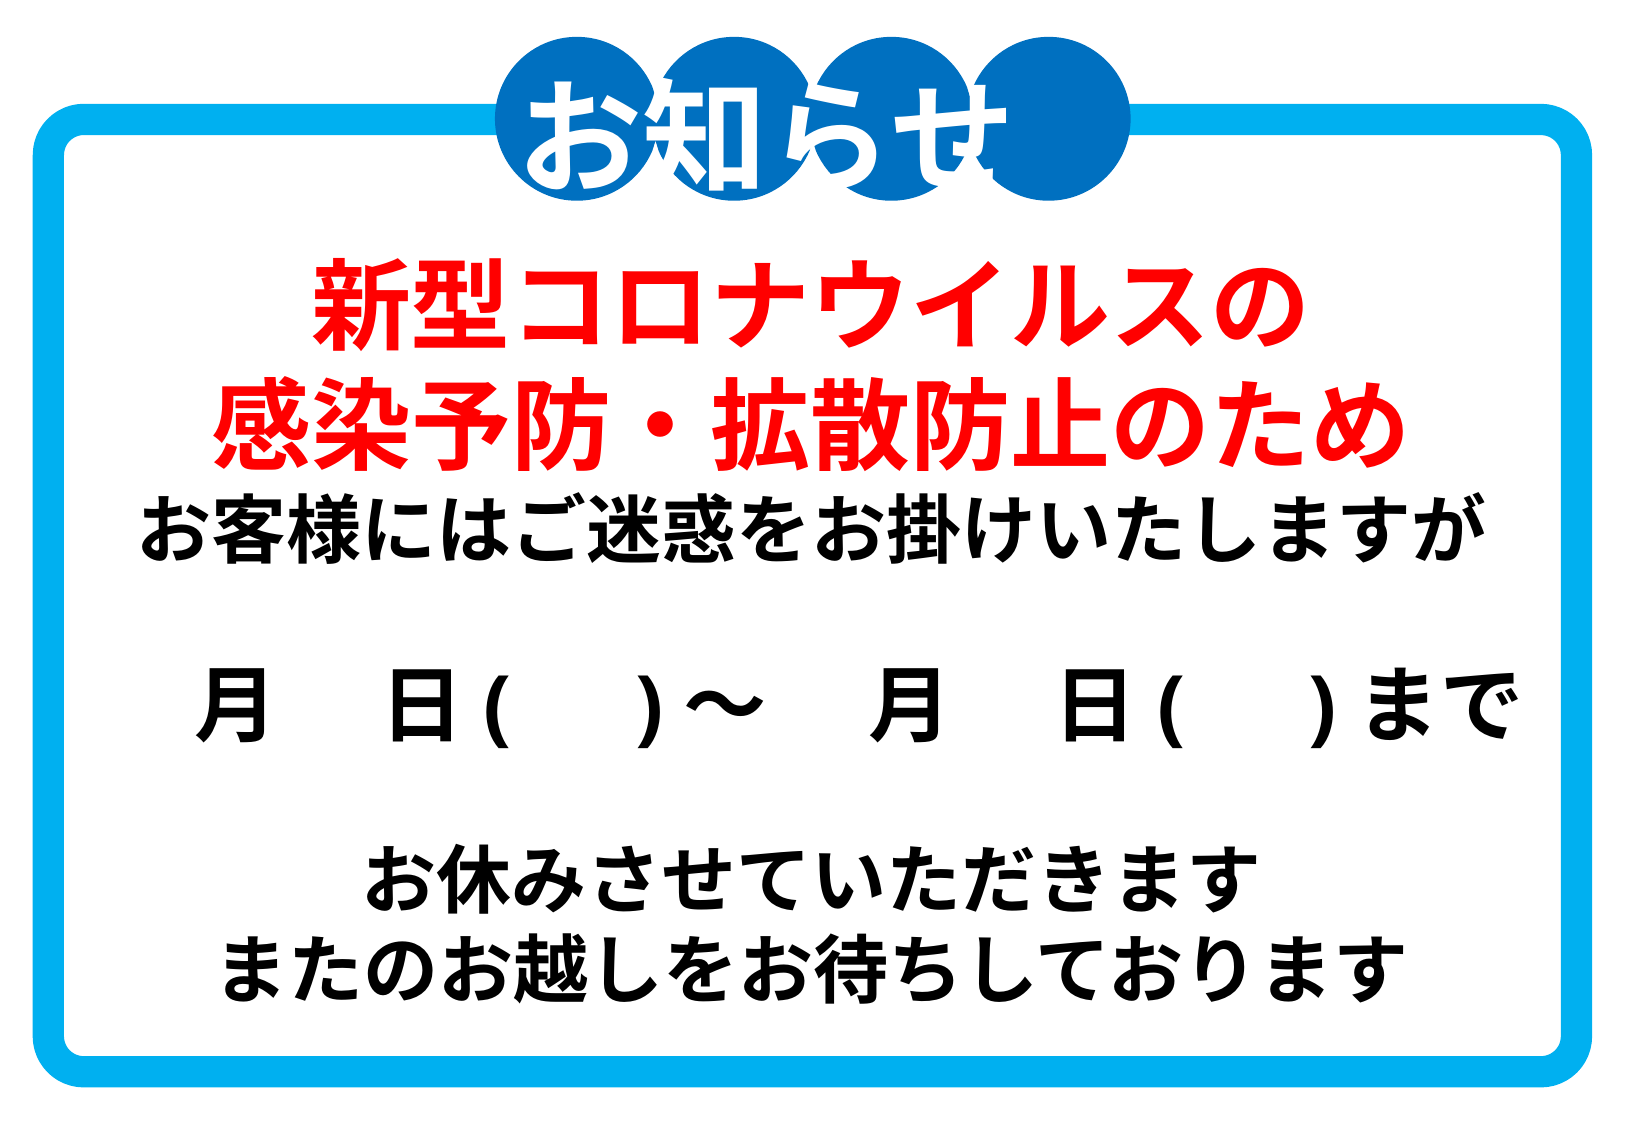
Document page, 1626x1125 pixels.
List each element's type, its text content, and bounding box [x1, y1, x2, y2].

text_box [685, 34, 783, 50]
text_box [1123, 79, 1133, 158]
text_box お知らせ [502, 50, 1123, 216]
text_box [492, 80, 502, 157]
text_box [46, 117, 1579, 1074]
text_box [1000, 34, 1097, 50]
text_box [843, 34, 940, 50]
text_box [528, 34, 626, 50]
text_box 新型コロナウイルスの 感染予防・拡散防止のため お客様にはご迷惑をお掛けいたしますが 月 日( )～ 月 日( )まで お休みさせていただきます またのお越しをお待ちしております [45, 235, 1577, 1020]
